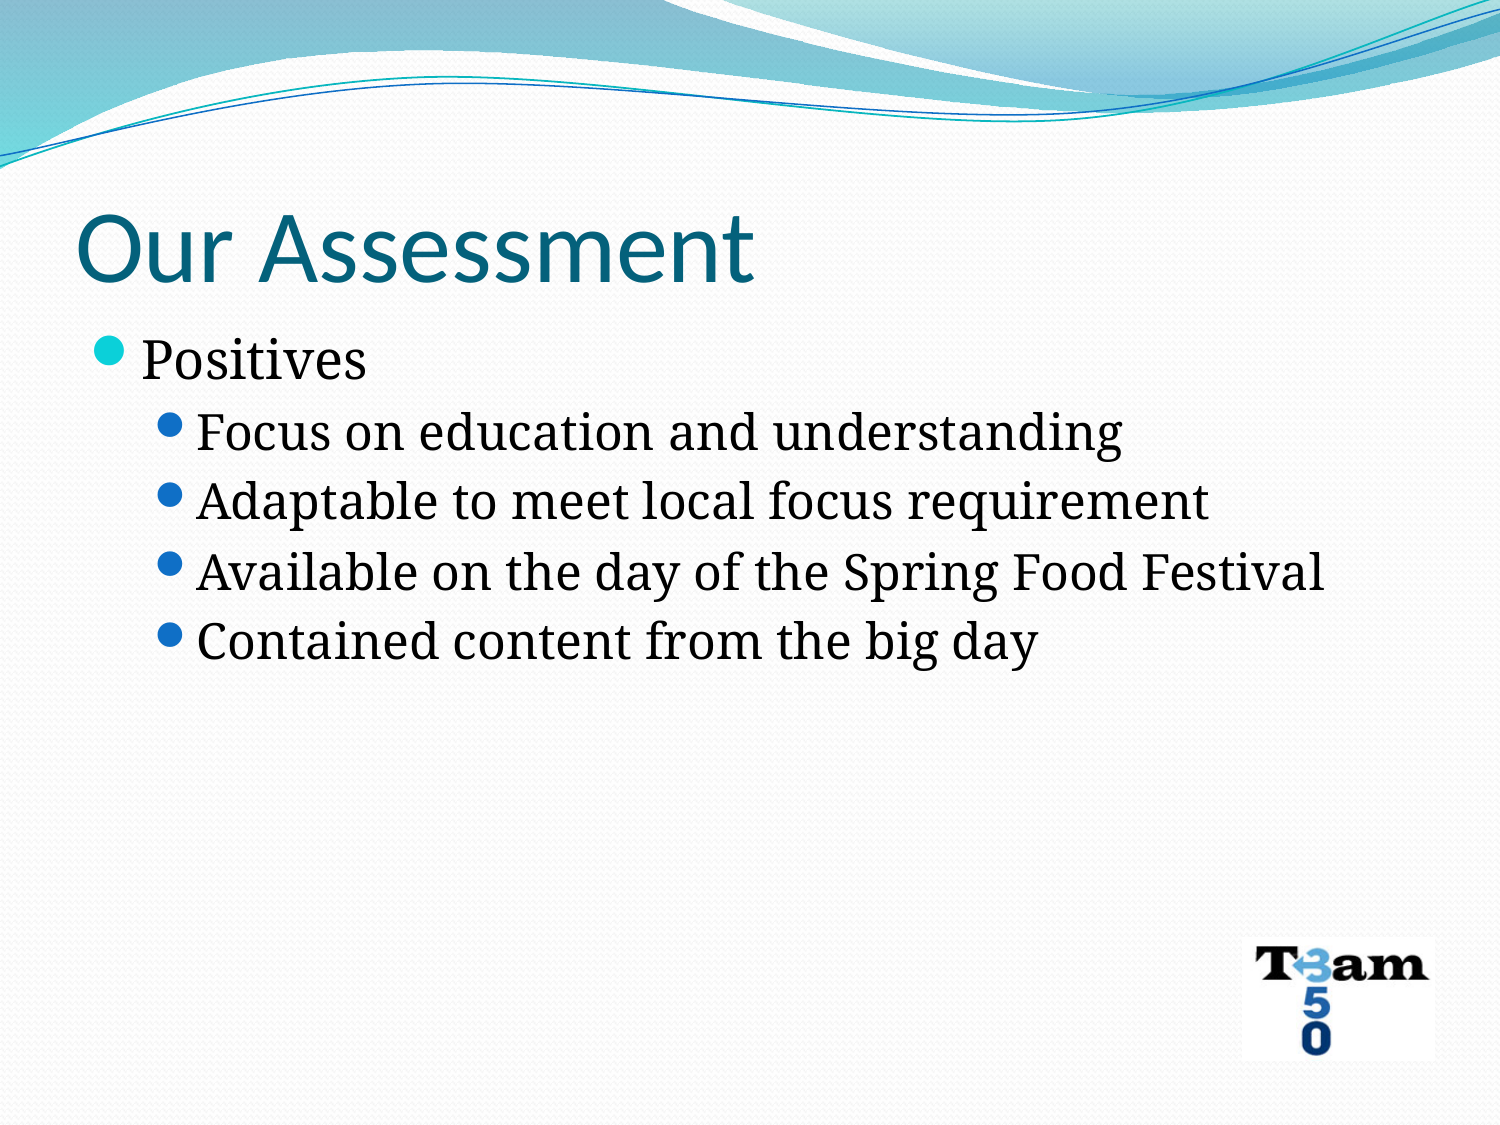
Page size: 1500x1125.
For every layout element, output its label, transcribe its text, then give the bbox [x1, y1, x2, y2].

list Positives Focus on education and understanding Adaptable to meet local focus requirement Available on the day of the Spring Food Festival Contained content from the big day [75, 317, 1425, 1038]
picture [1241, 937, 1435, 1061]
title Our Assessment [75, 115, 1425, 303]
